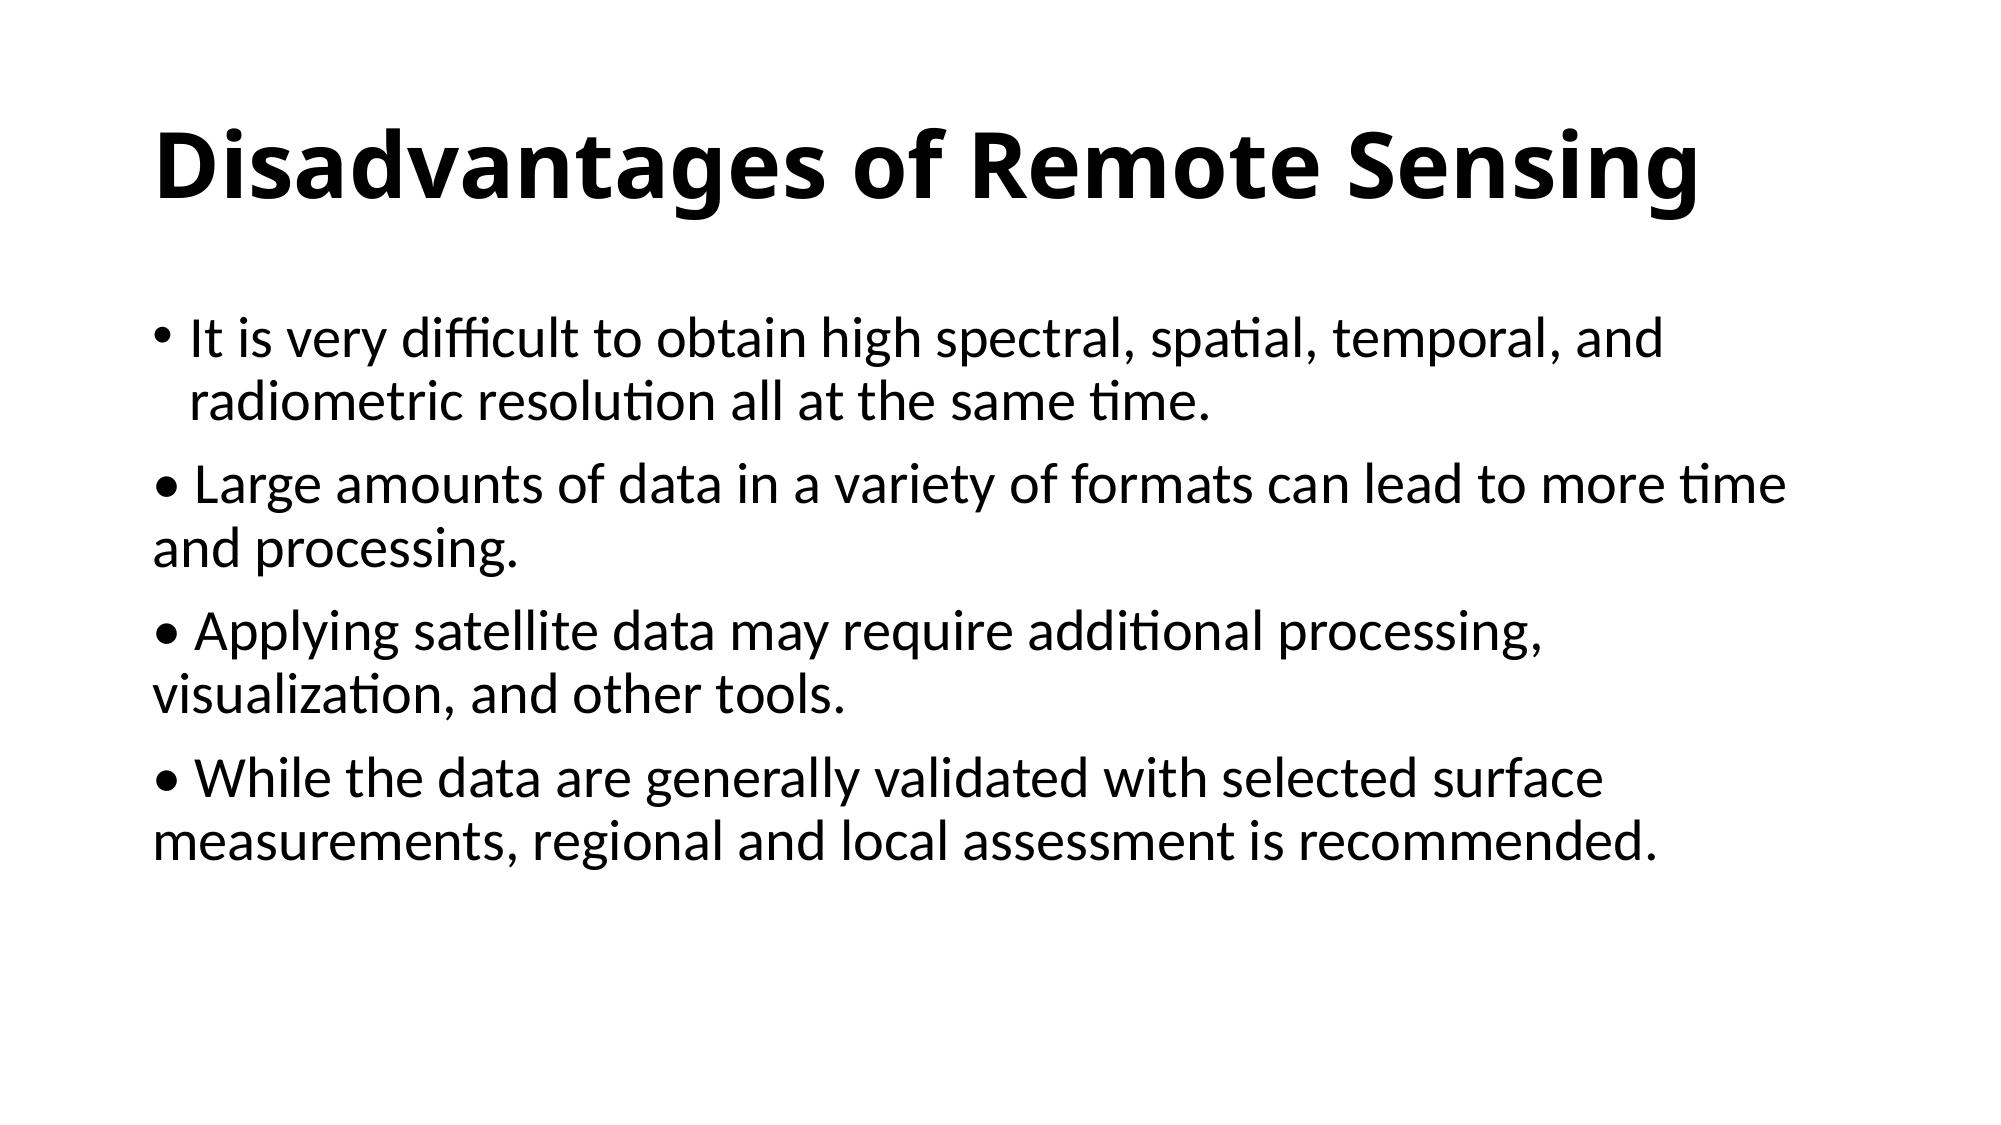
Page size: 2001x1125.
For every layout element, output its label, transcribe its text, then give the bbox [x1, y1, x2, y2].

list It is very difficult to obtain high spectral, spatial, temporal, and radiometric resolution all at the same time. • Large amounts of data in a variety of formats can lead to more time and processing. • Applying satellite data may require additional processing, visualization, and other tools. • While the data are generally validated with selected surface measurements, regional and local assessment is recommended. [137, 299, 1863, 1014]
title Disadvantages of Remote Sensing [137, 59, 1863, 278]
